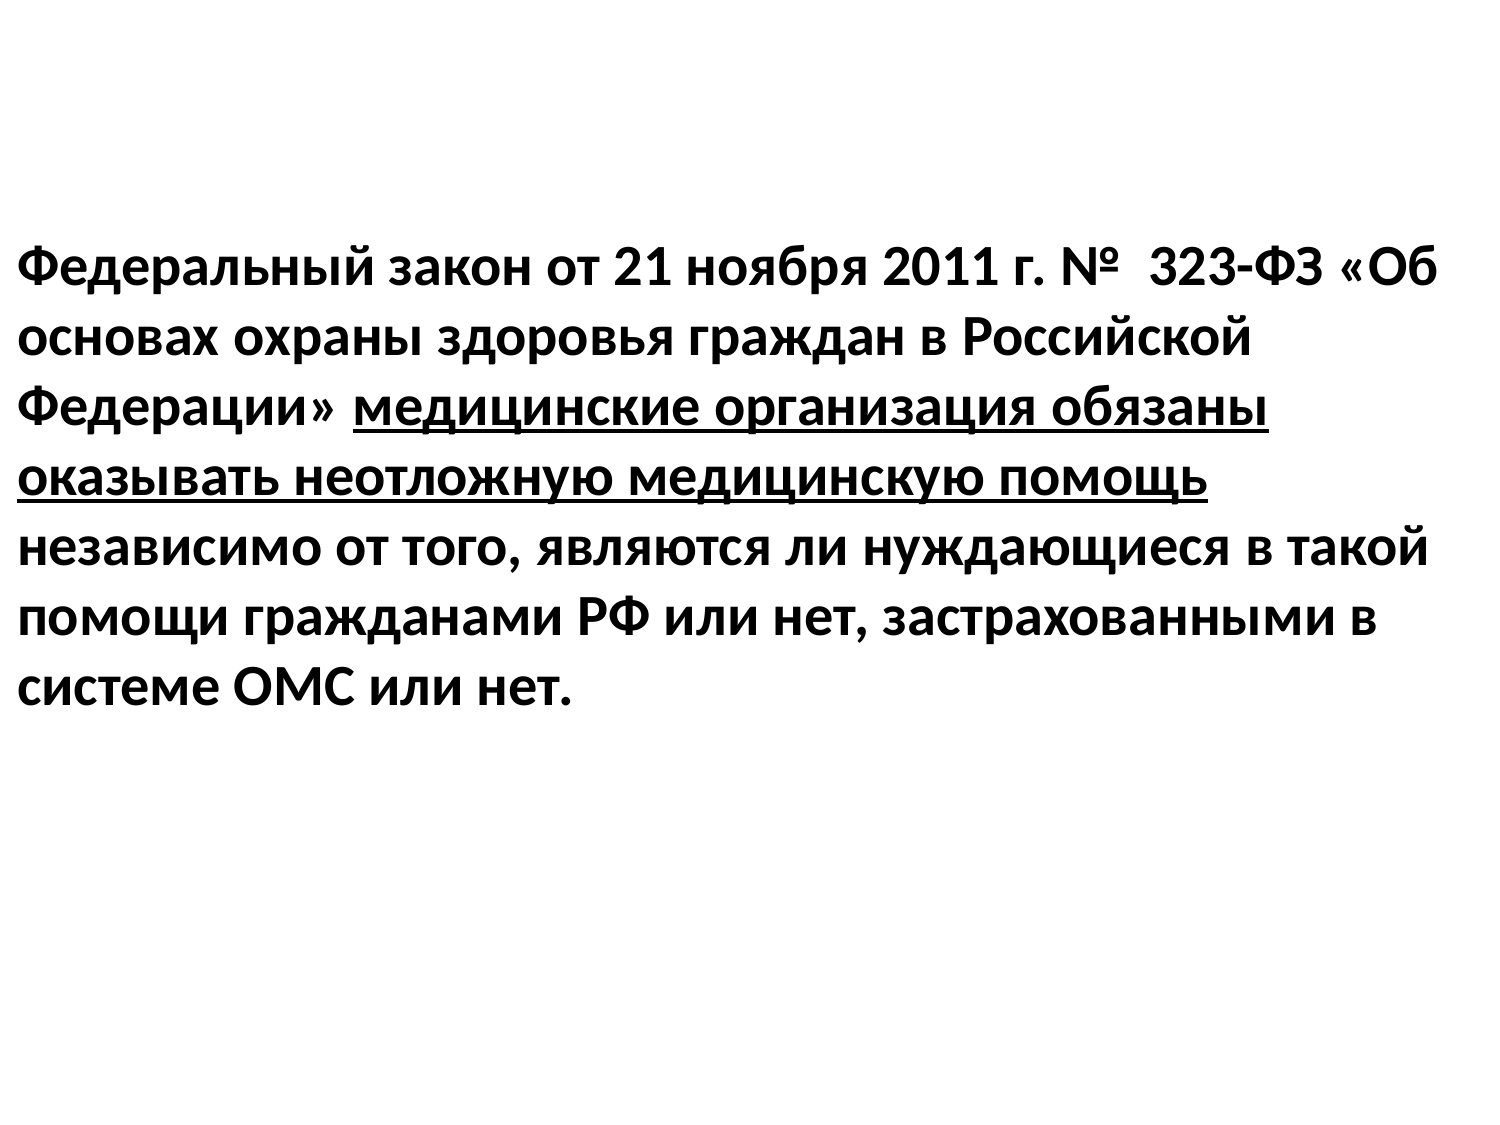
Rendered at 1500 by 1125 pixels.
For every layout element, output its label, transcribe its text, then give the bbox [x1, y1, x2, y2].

text_box Федеральный закон от 21 ноября 2011 г. № 323-ФЗ «Об основах охраны здоровья граждан в Российской Федерации» медицинские организация обязаны оказывать неотложную медицинскую помощь независимо от того, являются ли нуждающиеся в такой помощи гражданами РФ или нет, застрахованными в системе ОМС или нет. [2, 220, 1500, 725]
